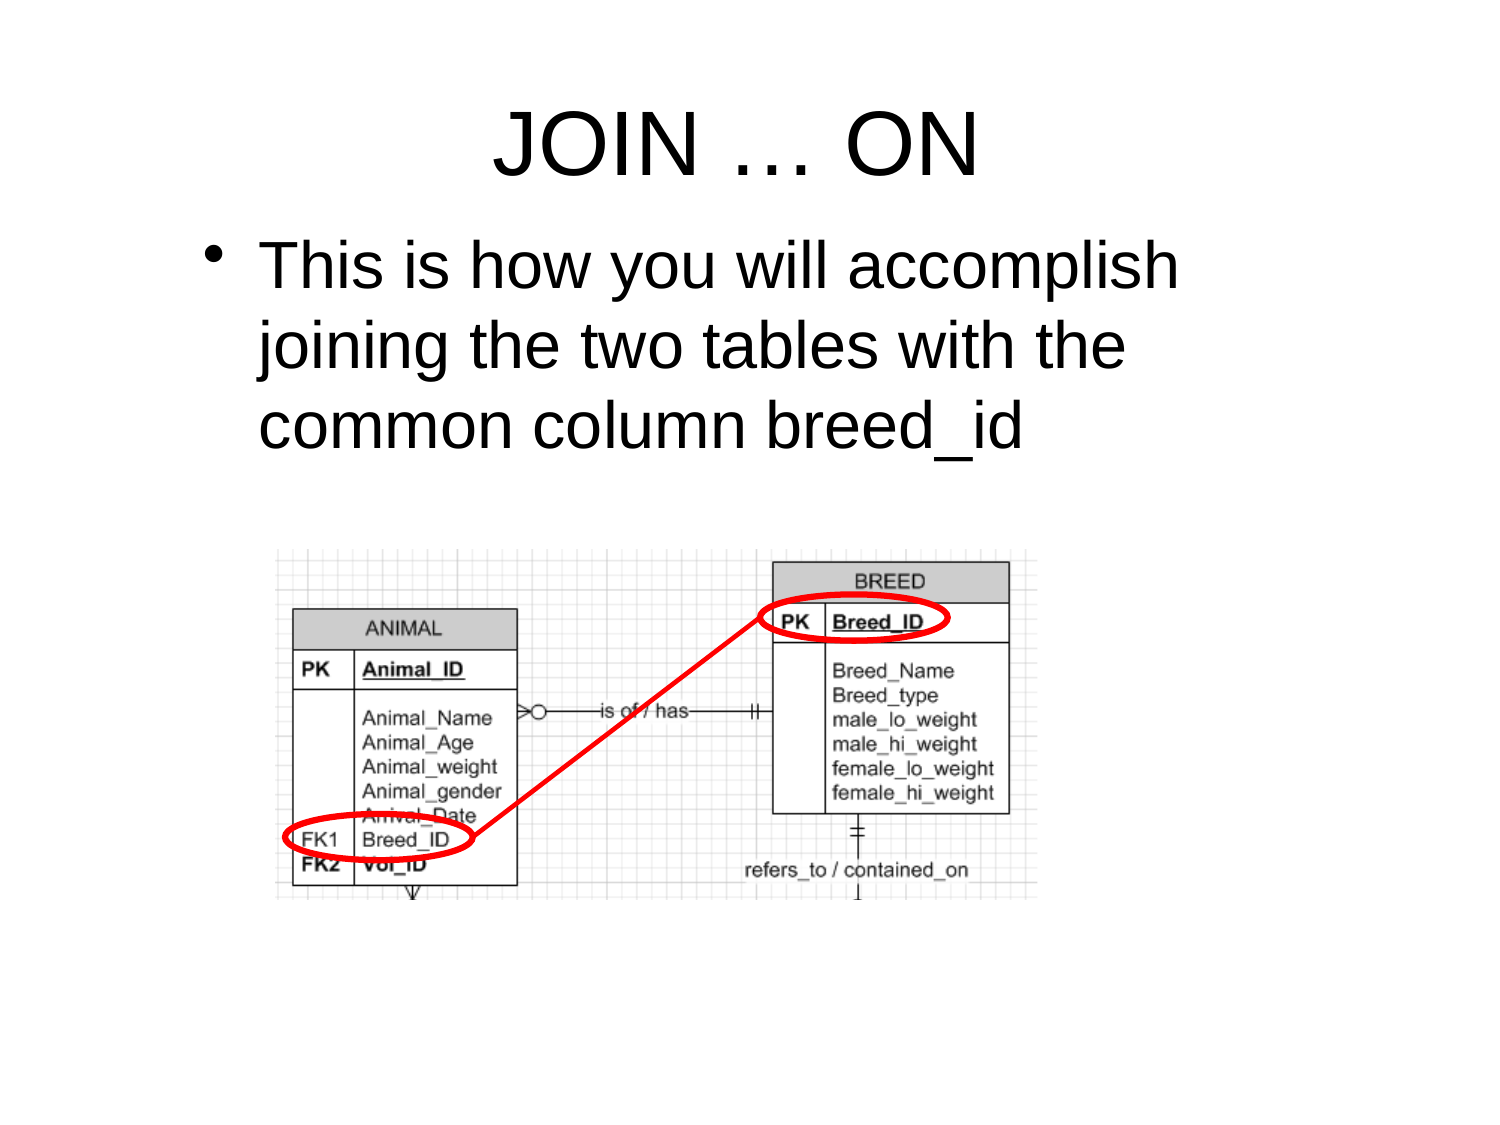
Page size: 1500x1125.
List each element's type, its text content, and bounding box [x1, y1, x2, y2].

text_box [274, 549, 1038, 901]
list This is how you will accomplish joining the two tables with the common column breed_id [187, 214, 1406, 394]
title JOIN … ON [75, 45, 1425, 233]
